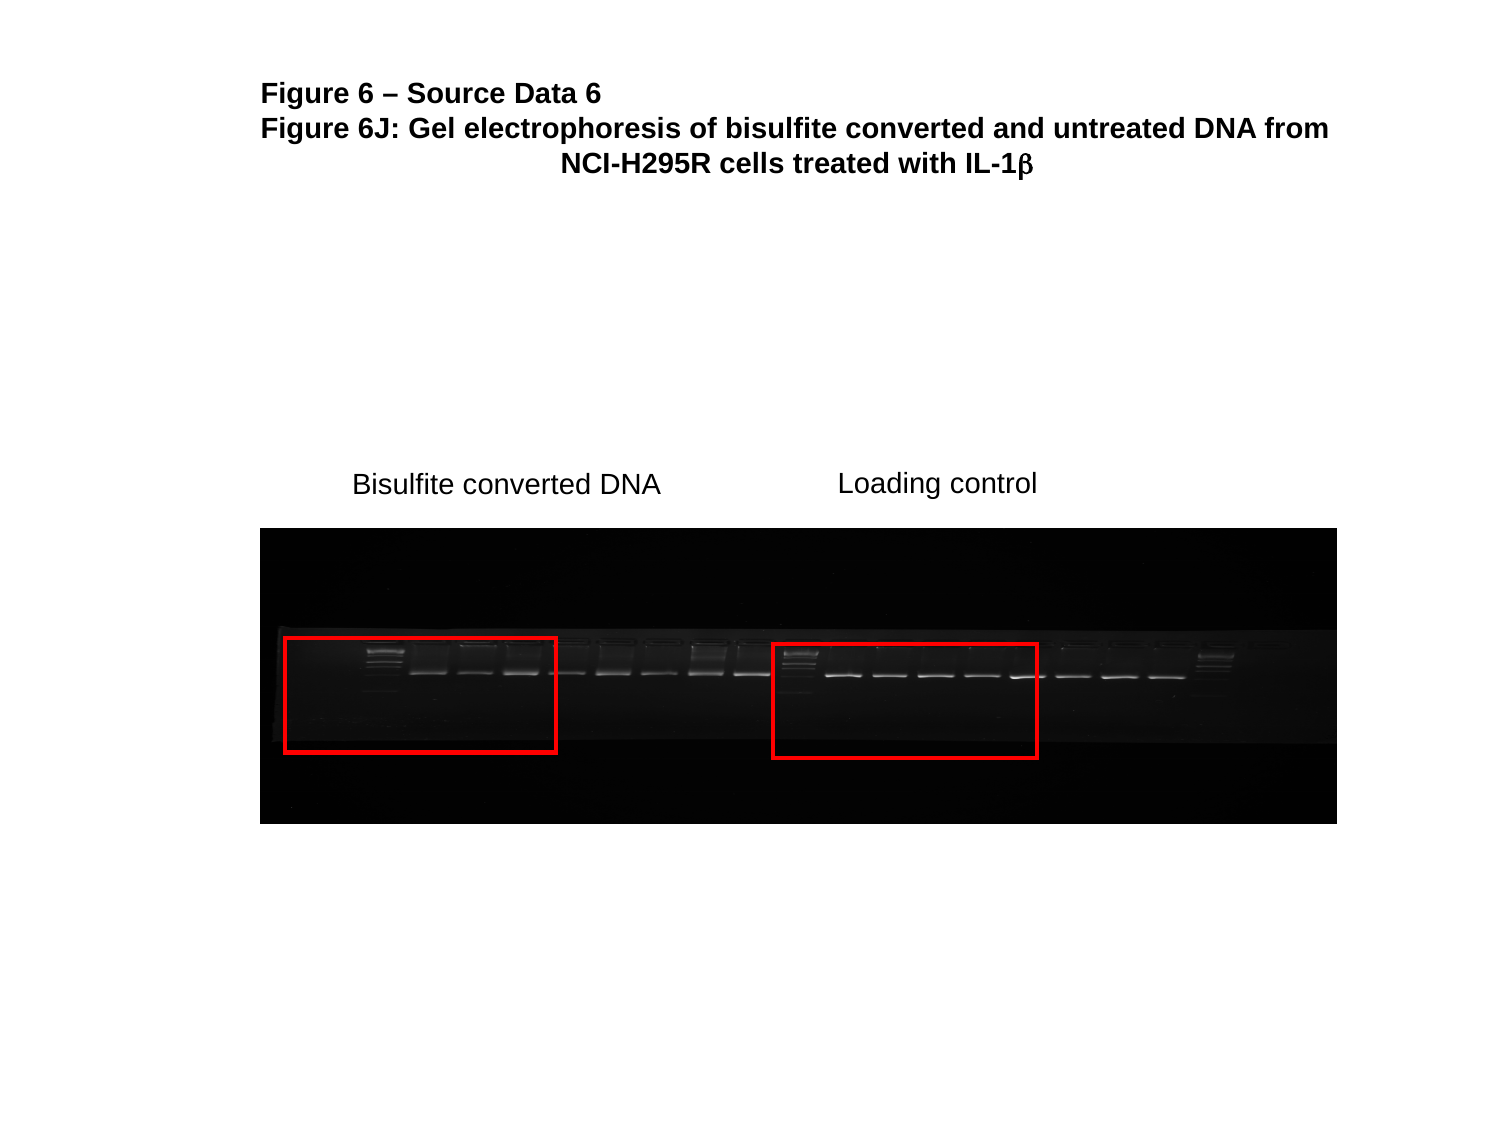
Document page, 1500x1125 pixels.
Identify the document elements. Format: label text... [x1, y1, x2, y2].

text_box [260, 528, 1337, 824]
text_box Loading control [822, 457, 1053, 507]
text_box Figure 6 – Source Data 6 Figure 6J: Gel electrophoresis of bisulfite converted and untreated DNA from NCI-H295R cells treated with IL-1b [245, 66, 1354, 187]
text_box Bisulfite converted DNA [337, 458, 677, 508]
